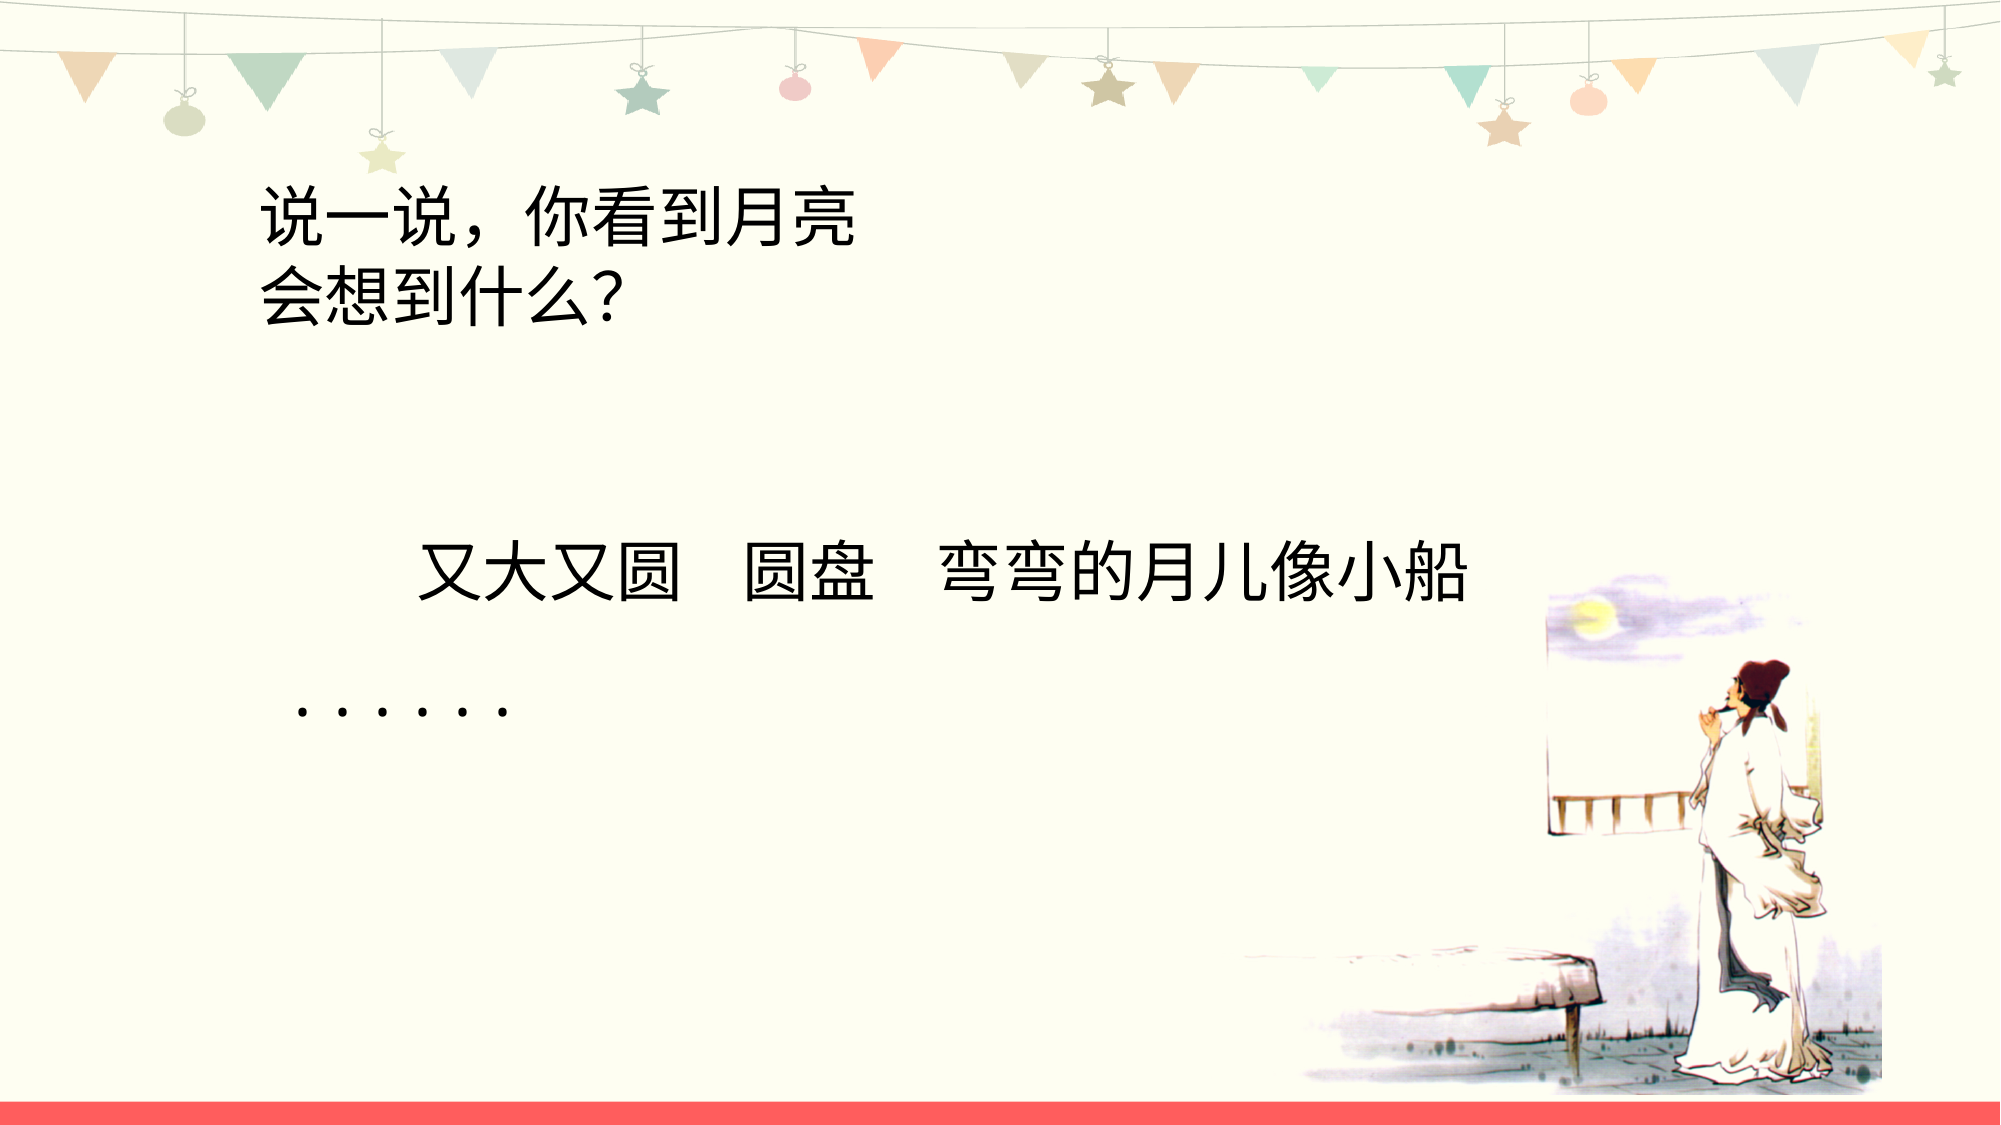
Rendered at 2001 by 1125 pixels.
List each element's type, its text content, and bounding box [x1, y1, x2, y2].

text_box 又大又圆 圆盘 弯弯的月儿像小船 ...... [267, 482, 1208, 737]
picture [1210, 481, 1882, 1095]
text_box 说一说，你看到月亮会想到什么？ [243, 167, 922, 343]
